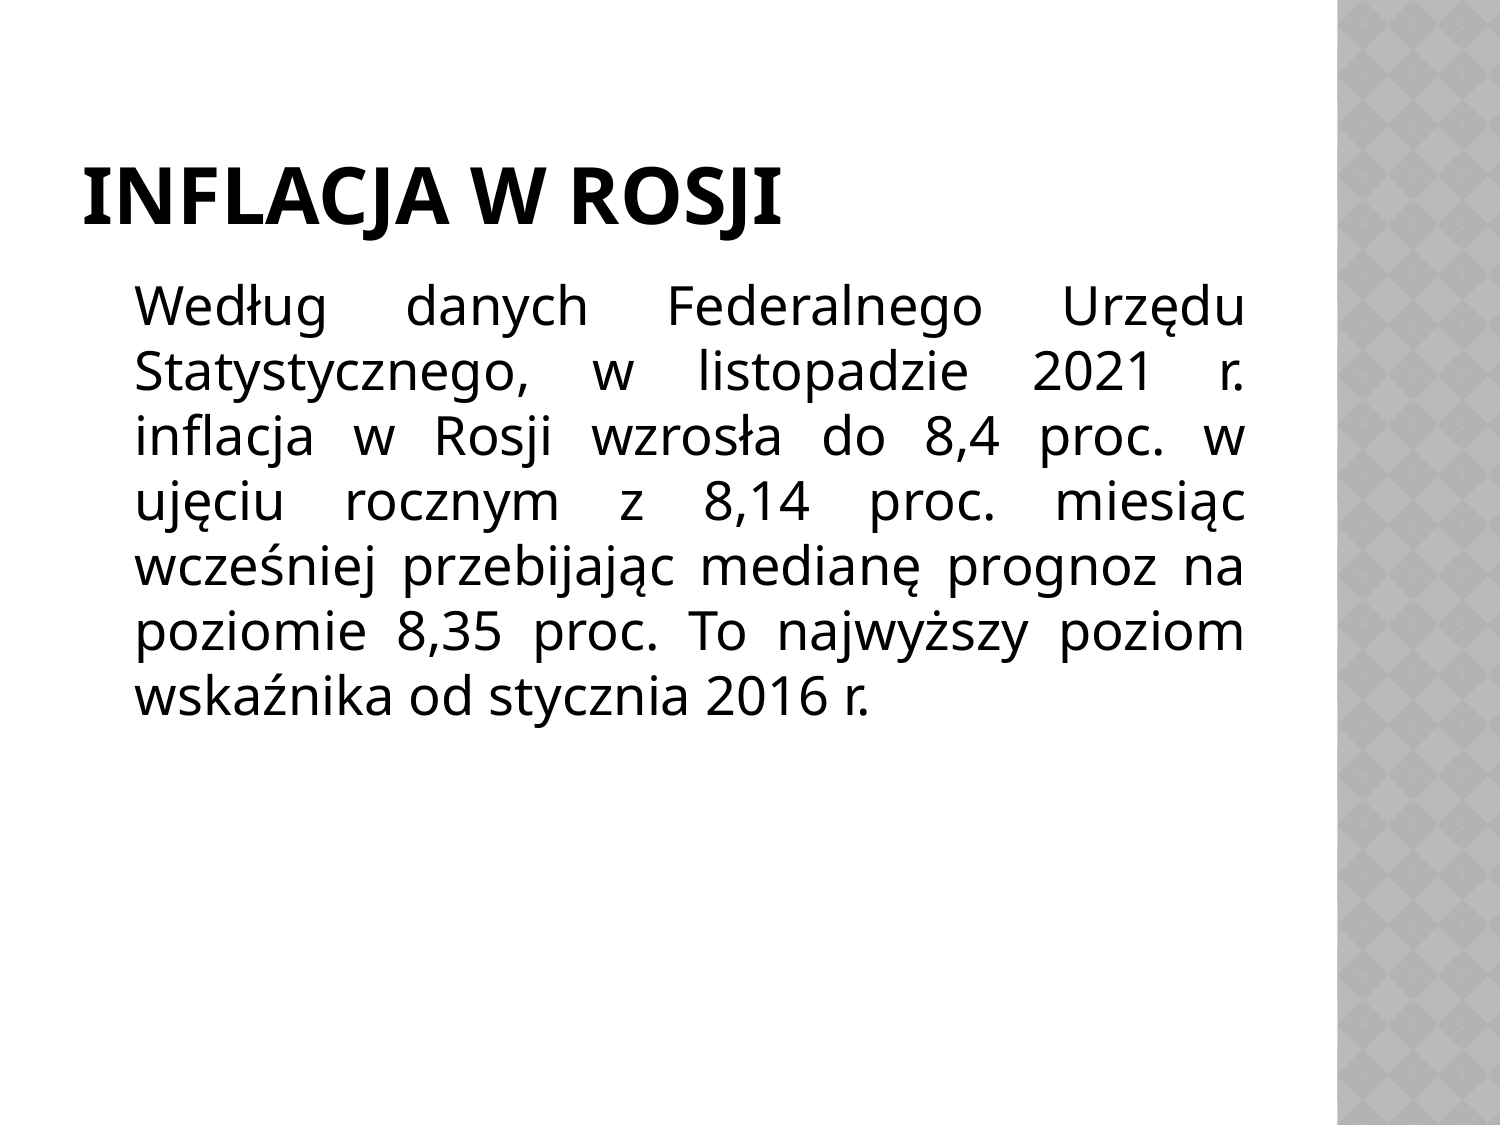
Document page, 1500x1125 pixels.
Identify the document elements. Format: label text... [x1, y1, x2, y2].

list Według danych Federalnego Urzędu Statystycznego, w listopadzie 2021 r. inflacja w Rosji wzrosła do 8,4 proc. w ujęciu rocznym z 8,14 proc. miesiąc wcześniej przebijając medianę prognoz na poziomie 8,35 proc. To najwyższy poziom wskaźnika od stycznia 2016 r. [75, 264, 1263, 1059]
title Inflacja w Rosji [75, 52, 1263, 240]
